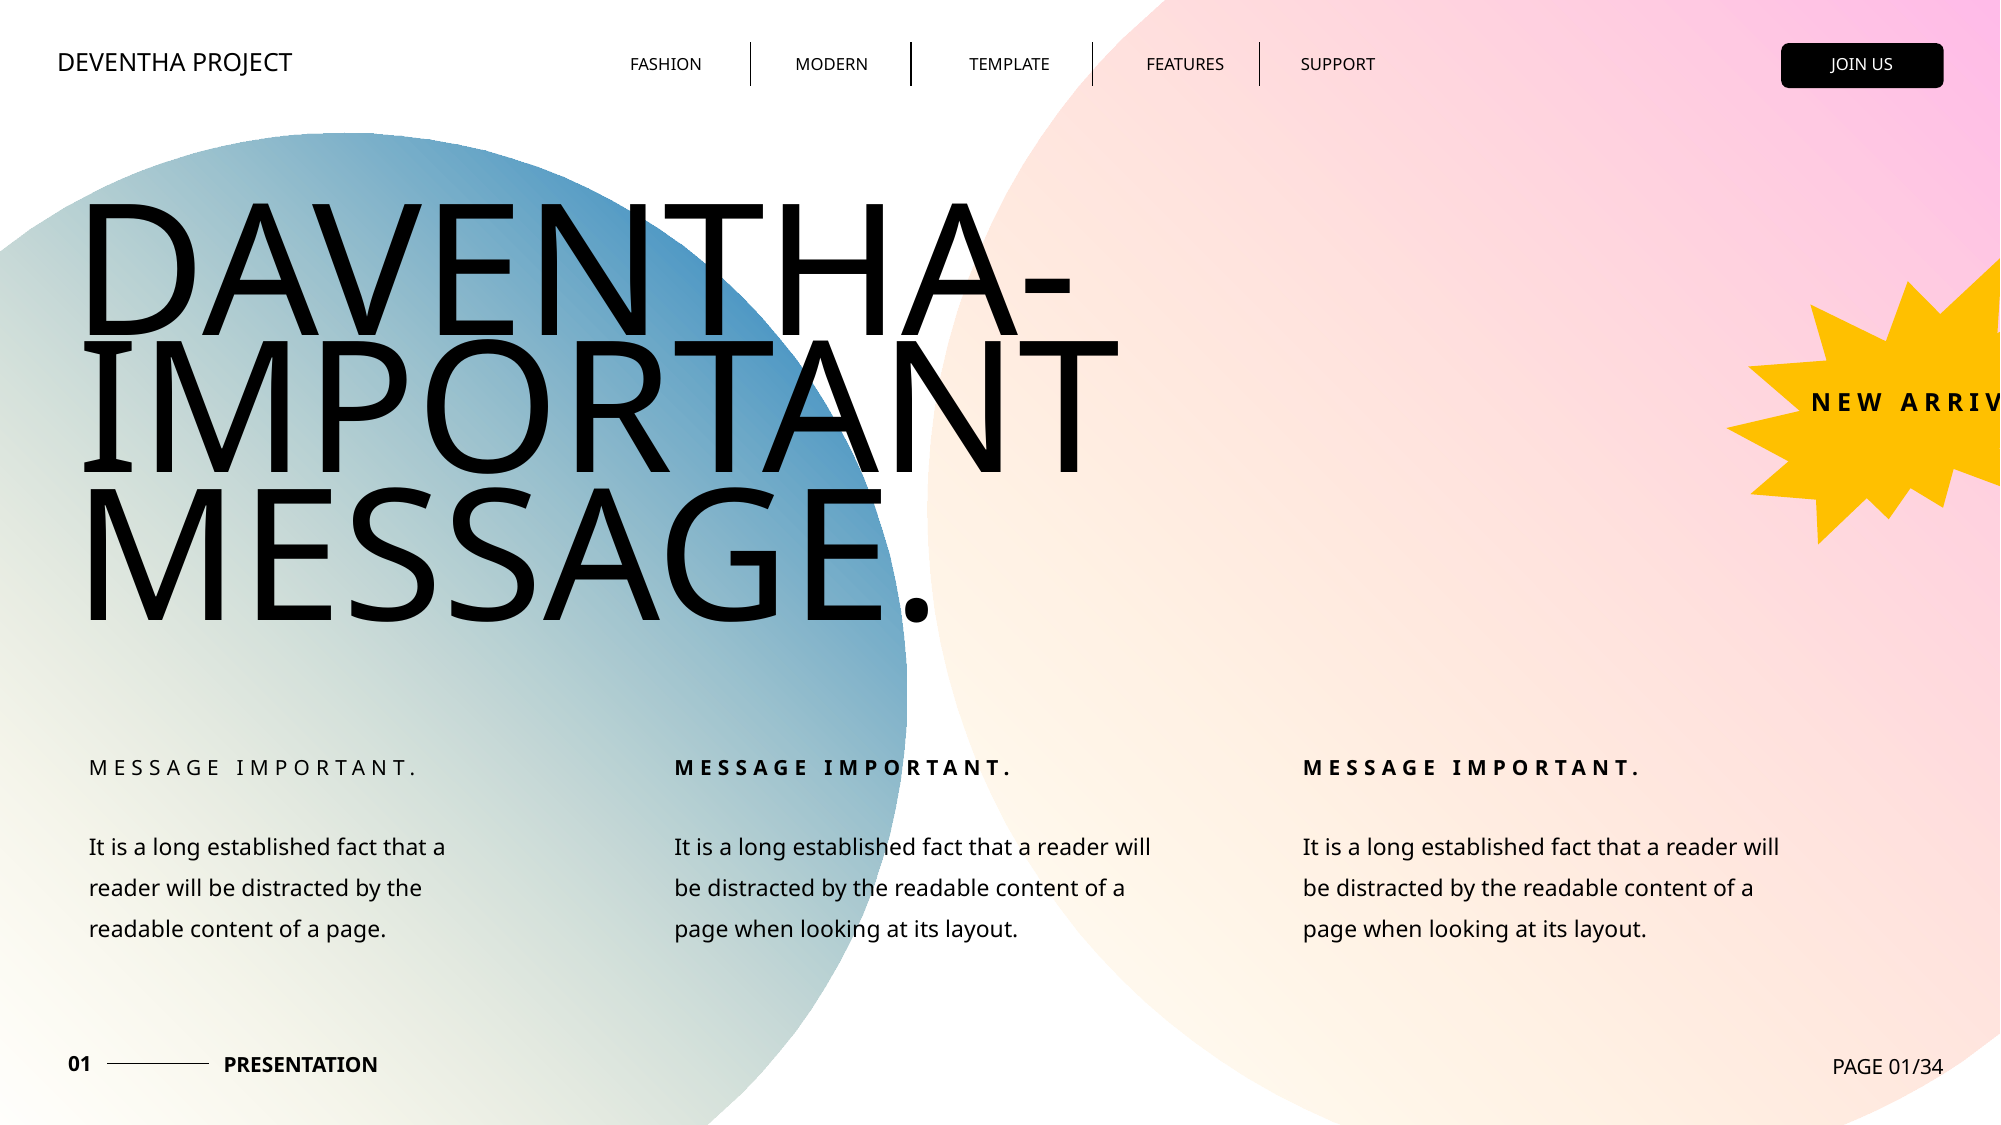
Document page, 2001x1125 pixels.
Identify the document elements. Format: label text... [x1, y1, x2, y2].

text_box IMPORTANT [62, 281, 1257, 517]
text_box It is a long established fact that a reader will be distracted by the readable content of a page when looking at its layout. [1288, 811, 1815, 950]
text_box It is a long established fact that a reader will be distracted by the readable content of a page. [73, 811, 535, 950]
text_box MESSAGE IMPORTANT. [1288, 747, 1663, 785]
text_box [944, 0, 2000, 1125]
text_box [42, 1043, 424, 1104]
text_box MESSAGE IMPORTANT. [659, 747, 1035, 785]
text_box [534, 42, 1470, 92]
text_box PAGE 01/34 [1694, 1045, 1959, 1091]
text_box [1723, 412, 2000, 547]
text_box [1745, 256, 2000, 404]
text_box JOIN US [1757, 46, 1968, 91]
text_box DAVENTHA- [58, 144, 1207, 380]
text_box [0, 209, 908, 1125]
text_box MESSAGE IMPORTANT. [74, 747, 449, 785]
text_box [1781, 42, 1944, 46]
text_box It is a long established fact that a reader will be distracted by the readable content of a page when looking at its layout. [659, 811, 1187, 950]
text_box MESSAGE. [59, 429, 1000, 665]
text_box [226, 131, 463, 144]
text_box NEW ARRIVAL [1790, 379, 2000, 422]
text_box DEVENTHA PROJECT [42, 38, 413, 84]
